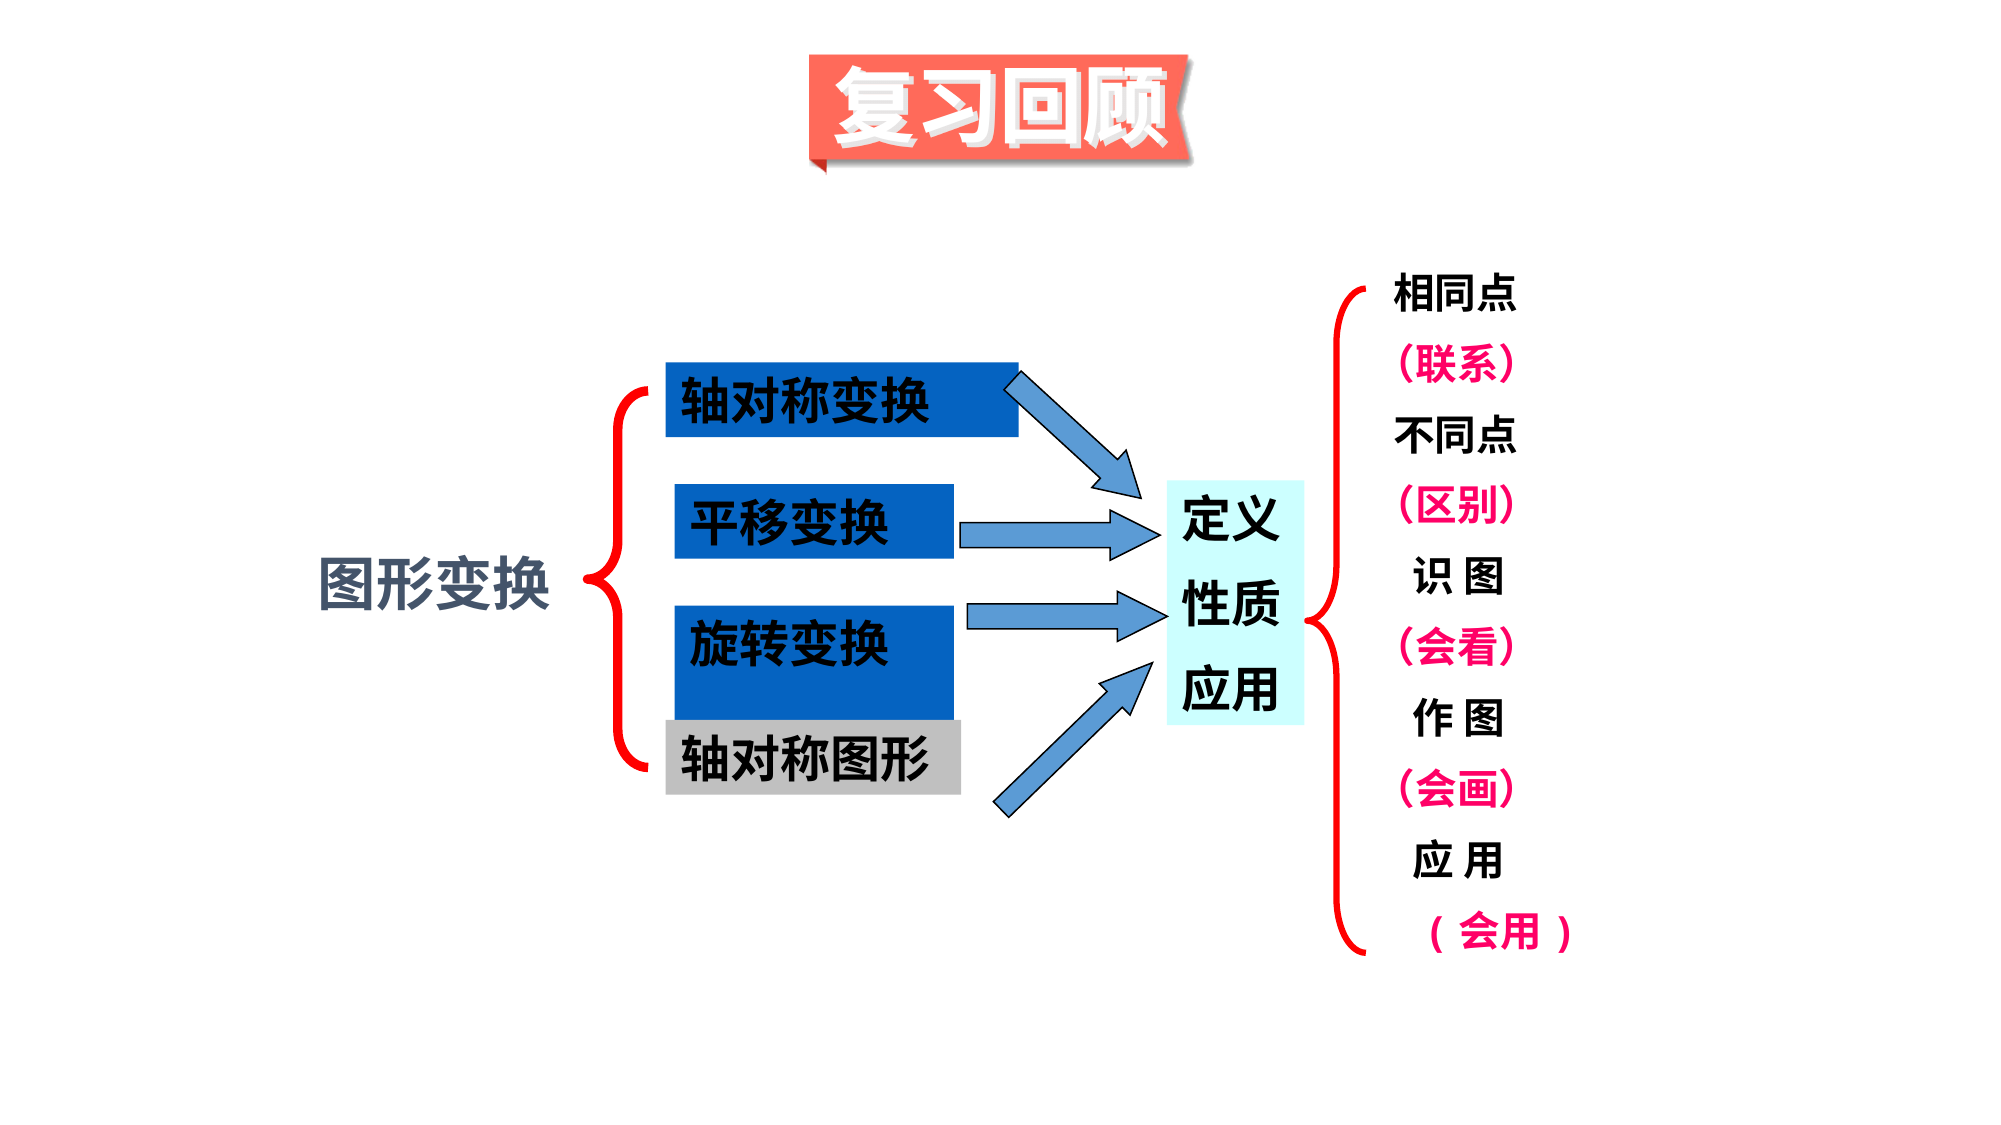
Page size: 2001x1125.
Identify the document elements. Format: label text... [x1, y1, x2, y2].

text_box 图形变换 [303, 539, 584, 625]
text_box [960, 414, 1305, 759]
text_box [1306, 259, 1597, 1000]
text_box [799, 30, 1248, 256]
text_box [587, 362, 1019, 795]
